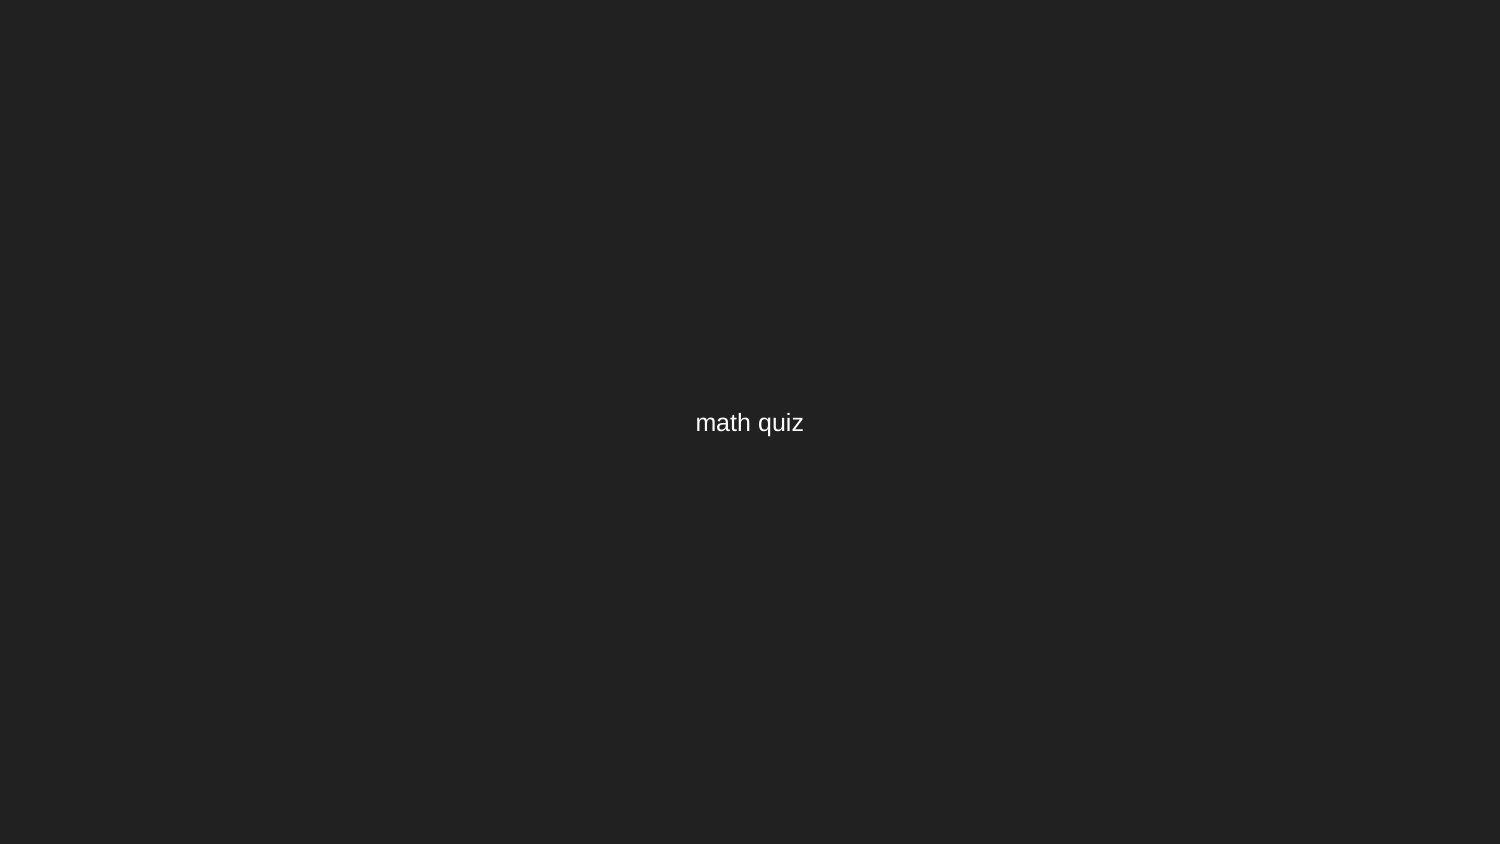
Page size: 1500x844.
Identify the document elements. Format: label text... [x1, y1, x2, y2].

title math quiz [51, 352, 1449, 491]
